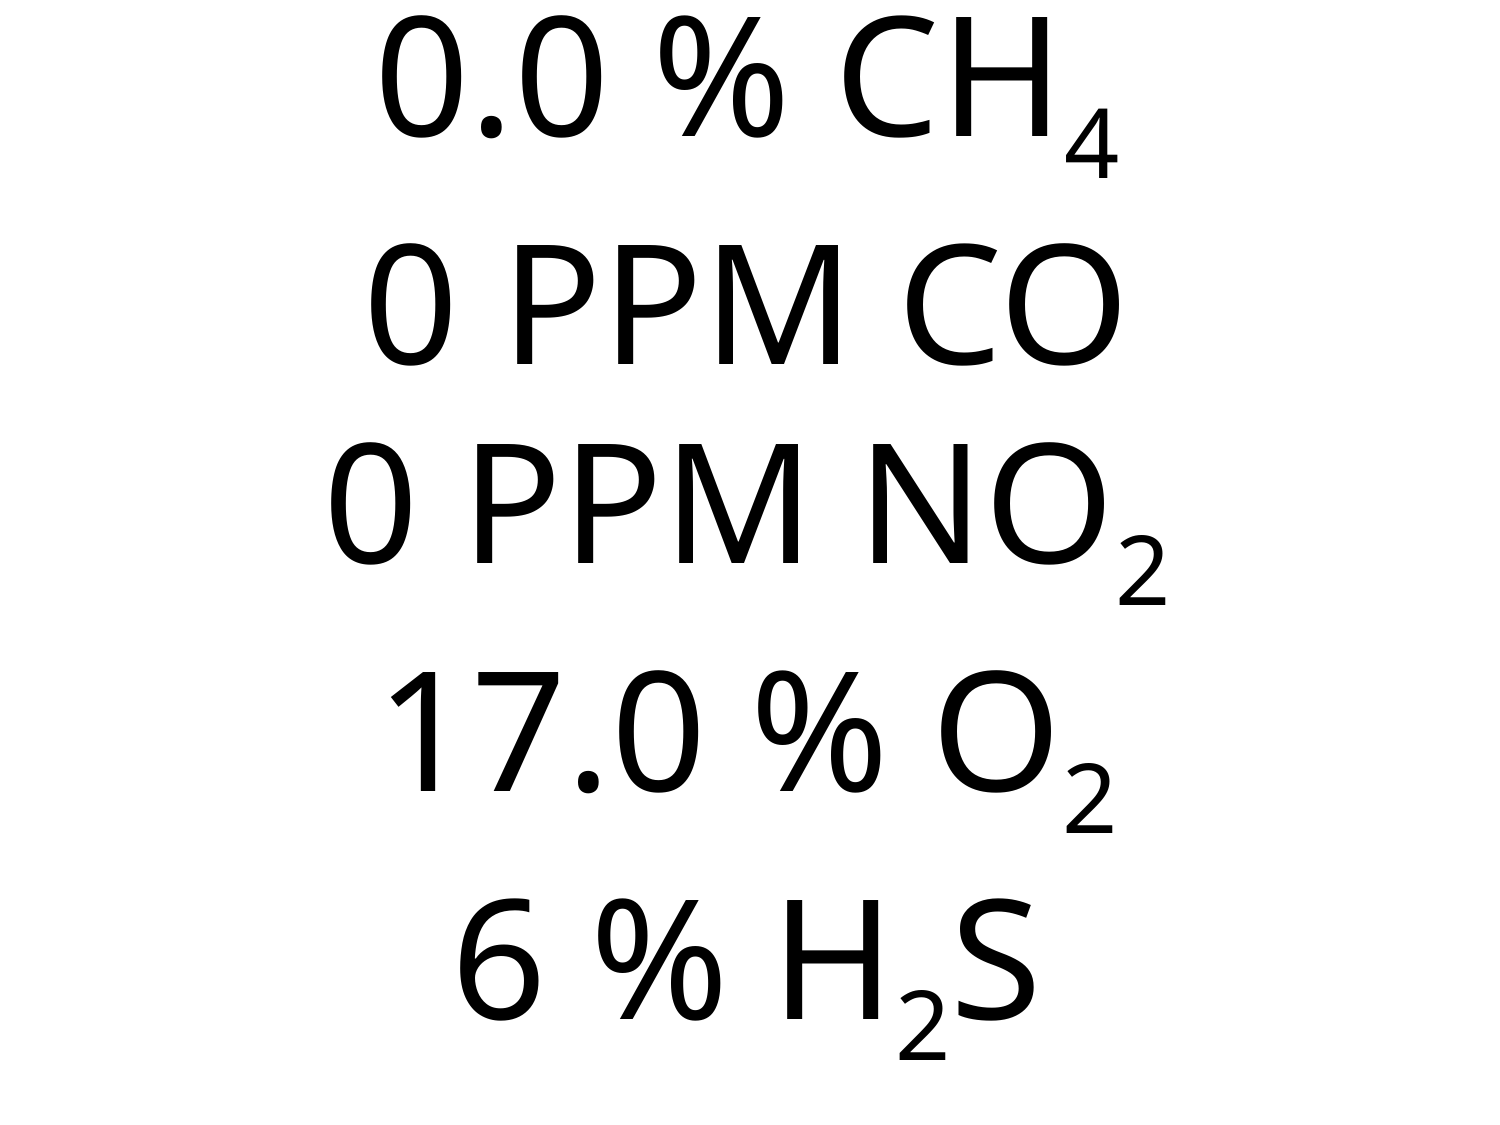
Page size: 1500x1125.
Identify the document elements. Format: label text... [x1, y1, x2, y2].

title 0.0 % CH4 0 PPM CO 0 PPM NO2 17.0 % O2 6 % H2S [0, 431, 1494, 619]
